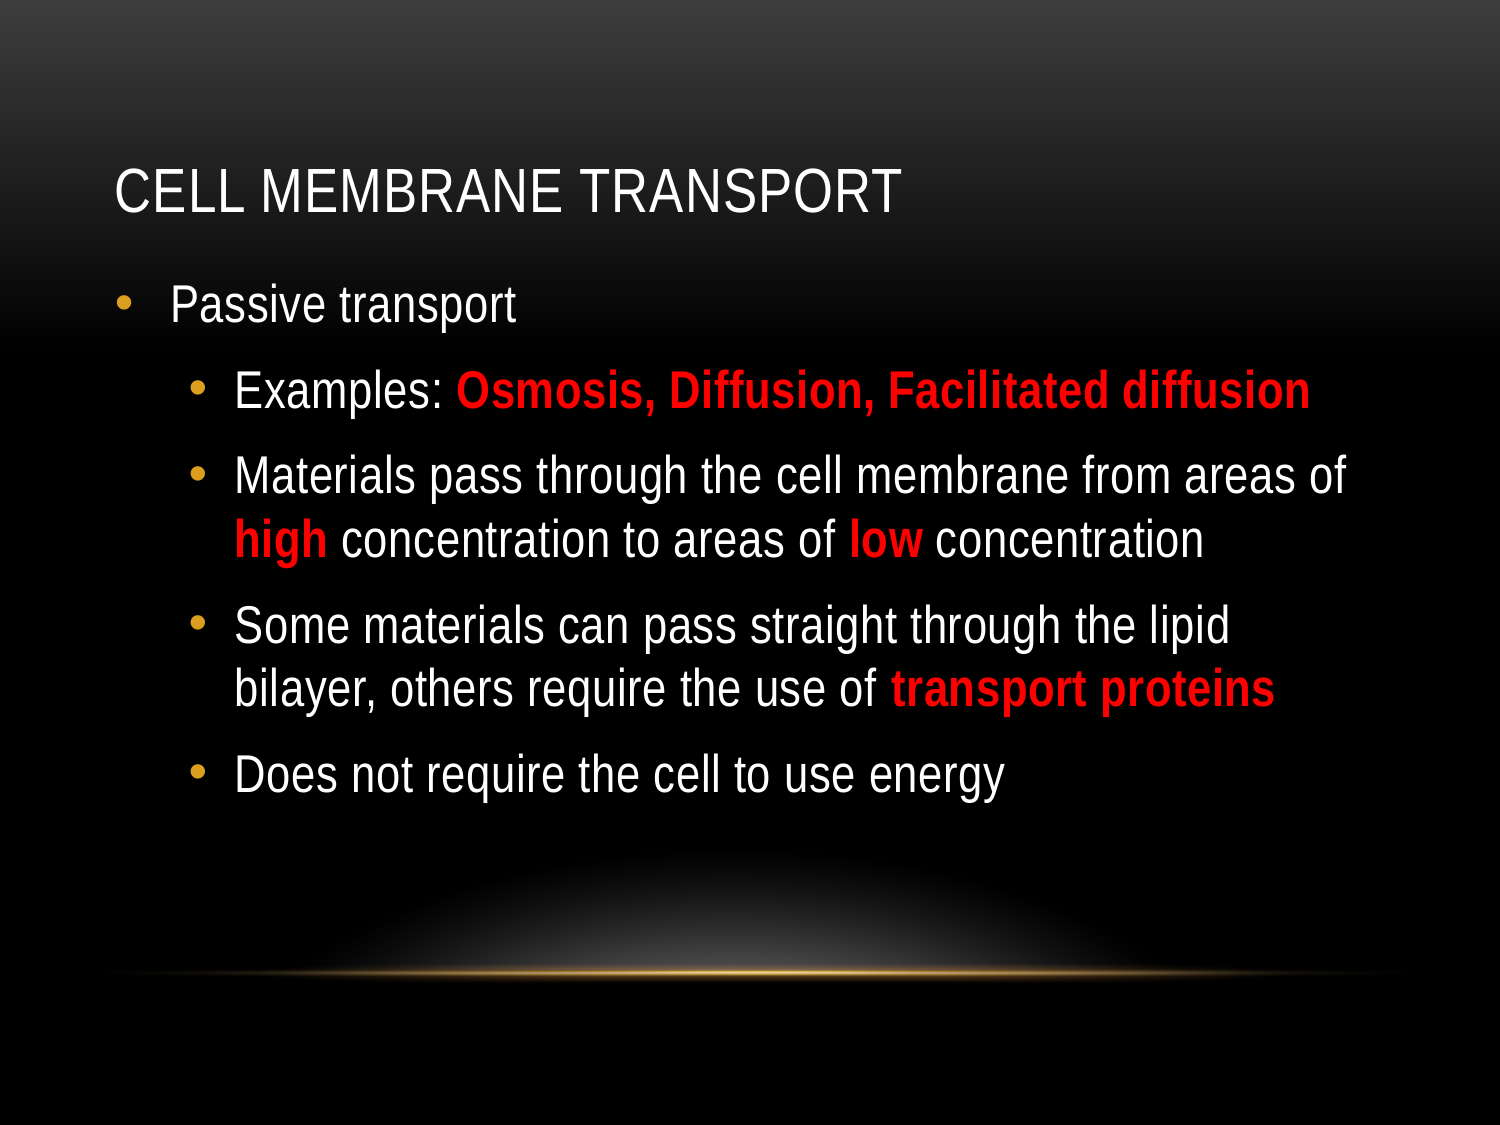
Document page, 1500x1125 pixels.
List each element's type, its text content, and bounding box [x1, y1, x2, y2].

list Passive transport Examples: Osmosis, Diffusion, Facilitated diffusion Materials pass through the cell membrane from areas of high concentration to areas of low concentration Some materials can pass straight through the lipid bilayer, others require the use of transport proteins Does not require the cell to use energy [99, 262, 1400, 938]
title Cell Membrane Transport [99, 45, 1400, 233]
picture [0, 0, 1500, 1125]
